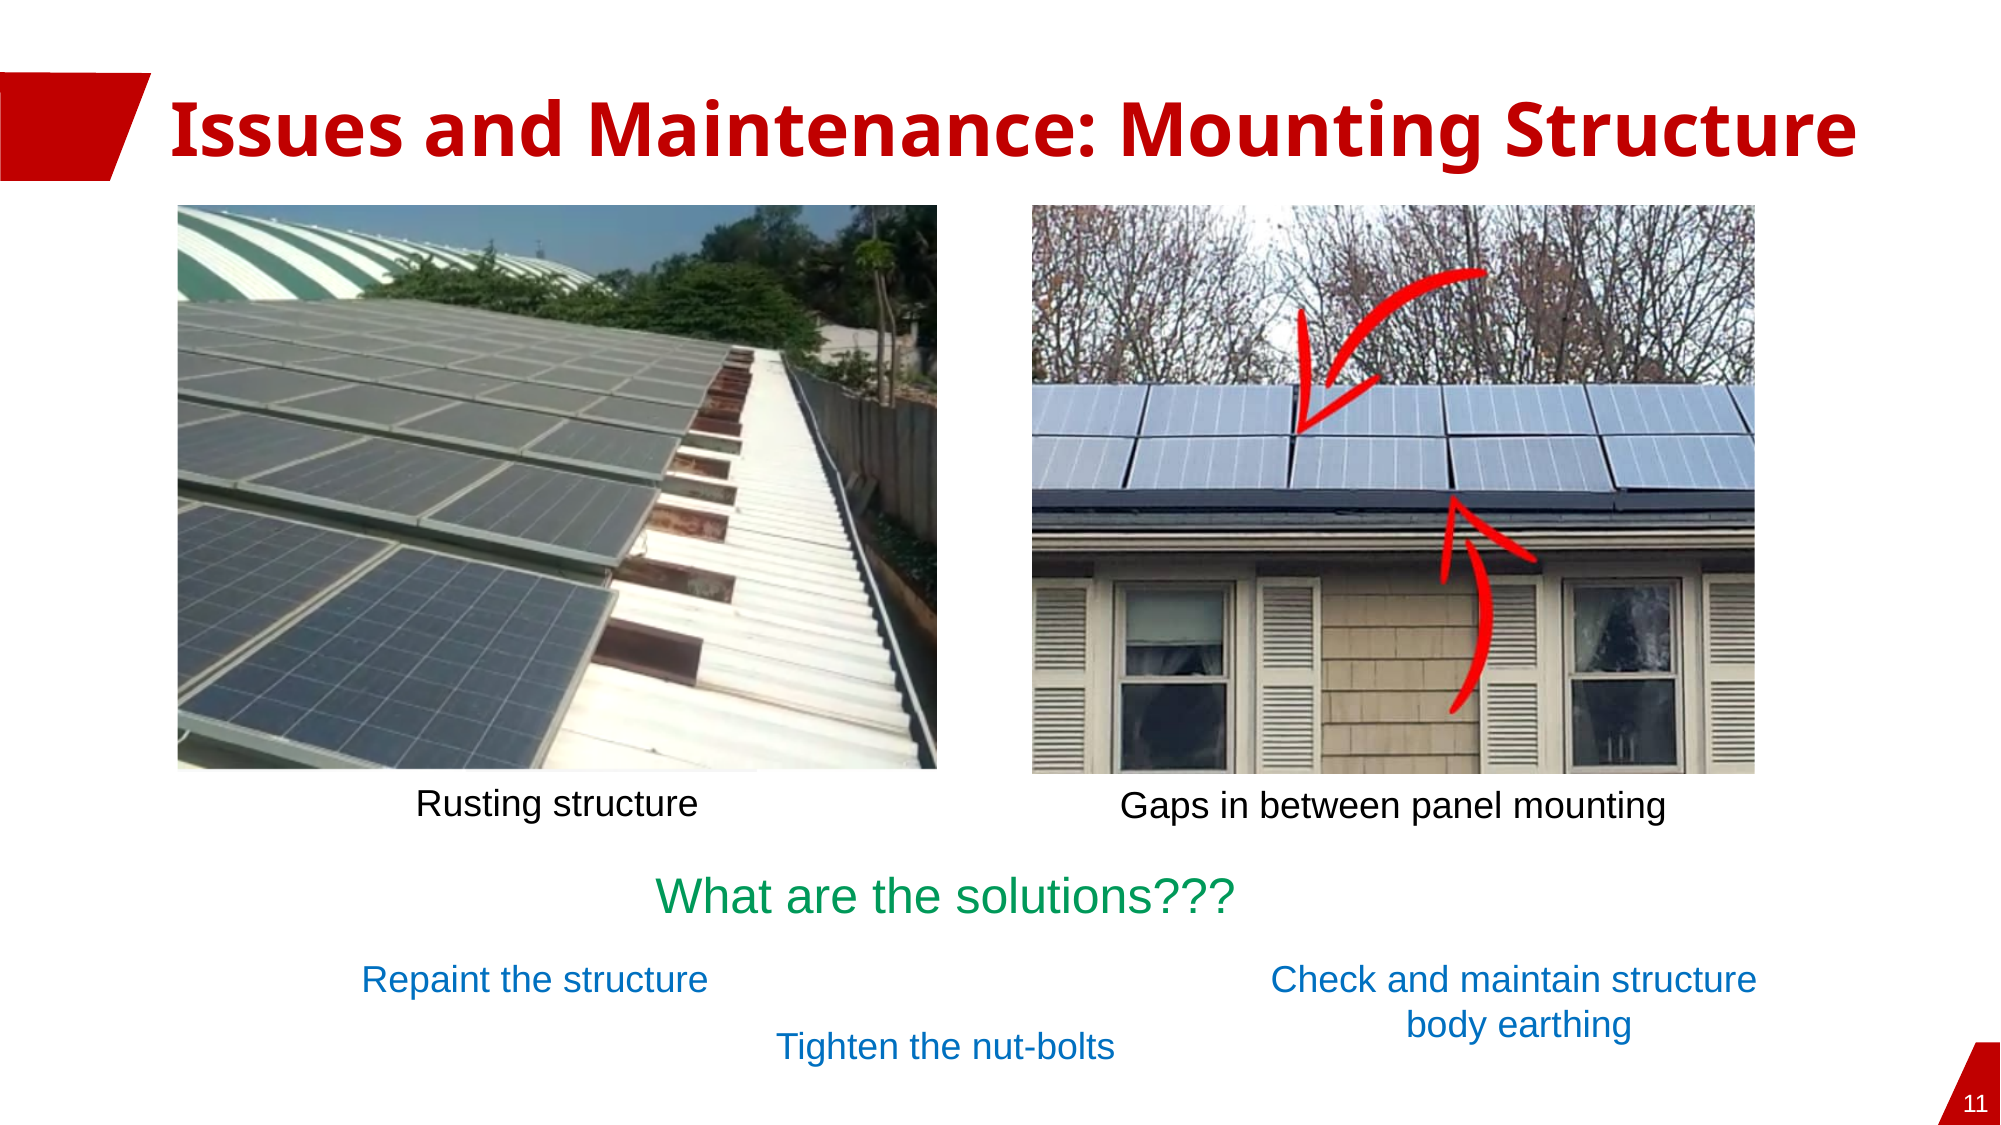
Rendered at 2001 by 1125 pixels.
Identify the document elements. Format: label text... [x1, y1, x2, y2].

title Issues and Maintenance: Mounting Structure [158, 67, 1961, 198]
slide_number 11 [1662, 1080, 2000, 1125]
text_box Rusting structure [245, 780, 869, 866]
text_box Repaint the structure [223, 947, 848, 1042]
text_box Gaps in between panel mounting [1081, 782, 1706, 867]
text_box Check and maintain structure body earthing [1207, 947, 1832, 1042]
text_box Tighten the nut-bolts [633, 1014, 1258, 1109]
picture [1031, 204, 1755, 774]
picture [177, 204, 938, 772]
text_box What are the solutions??? [633, 855, 1258, 950]
